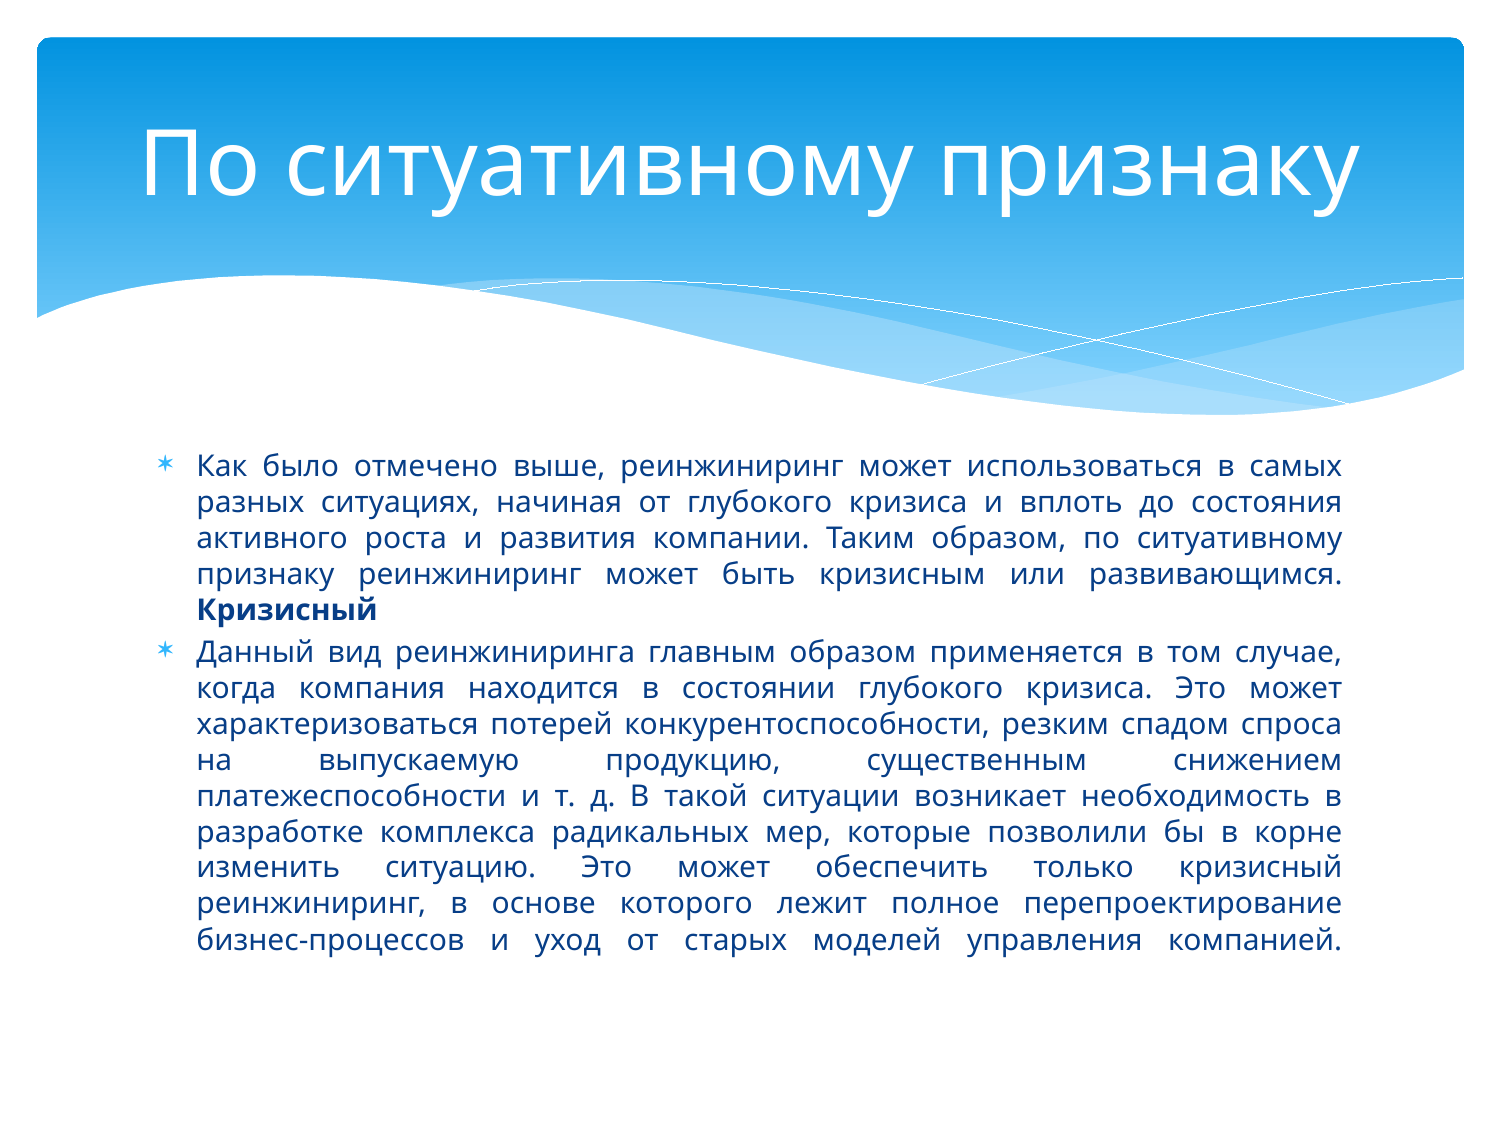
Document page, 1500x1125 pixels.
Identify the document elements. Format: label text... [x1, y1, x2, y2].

list Как было отмечено выше, реинжиниринг может использоваться в самых разных ситуациях, начиная от глубокого кризиса и вплоть до состояния активного роста и развития компании. Таким образом, по ситуативному признаку реинжиниринг может быть кризисным или развивающимся. Кризисный Данный вид реинжиниринга главным образом применяется в том случае, когда компания находится в состоянии глубокого кризиса. Это может характеризоваться потерей конкурентоспособности, резким спадом спроса на выпускаемую продукцию, существенным снижением платежеспособности и т. д. В такой ситуации возникает необходимость в разработке комплекса радикальных мер, которые позволили бы в корне изменить ситуацию. Это может обеспечить только кризисный реинжиниринг, в основе которого лежит полное перепроектирование бизнес-процессов и уход от старых моделей управления компанией. [143, 438, 1359, 1005]
title По ситуативному признаку [75, 55, 1425, 261]
